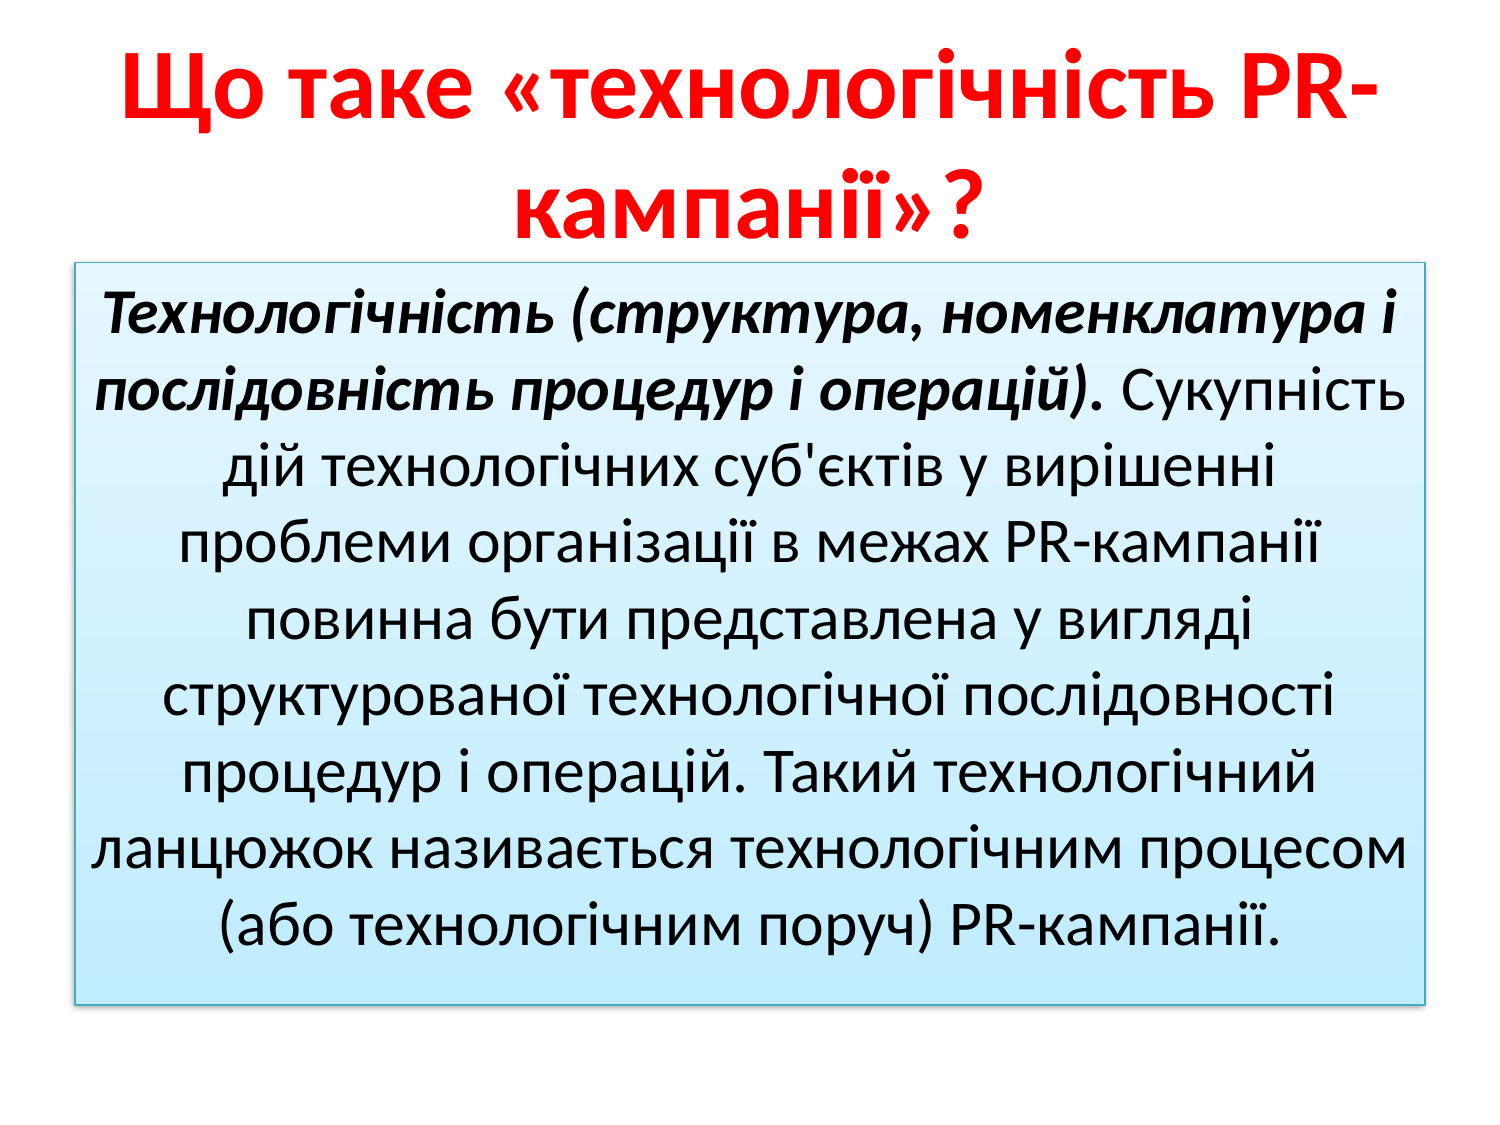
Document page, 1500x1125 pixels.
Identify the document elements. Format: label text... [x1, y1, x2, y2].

list Технологічність (структура, номенклатура і послідовність процедур і операцій). Сукупність дій технологічних суб'єктів у вирішенні проблеми організації в межах PR-кампанії повинна бути представлена у вигляді структурованої технологічної послідовності процедур і операцій. Такий технологічний ланцюжок називається технологічним процесом (або технологічним поруч) PR-кампанії. [74, 262, 1426, 1006]
title Що таке «технологічність PR-кампанії»? [75, 45, 1425, 233]
